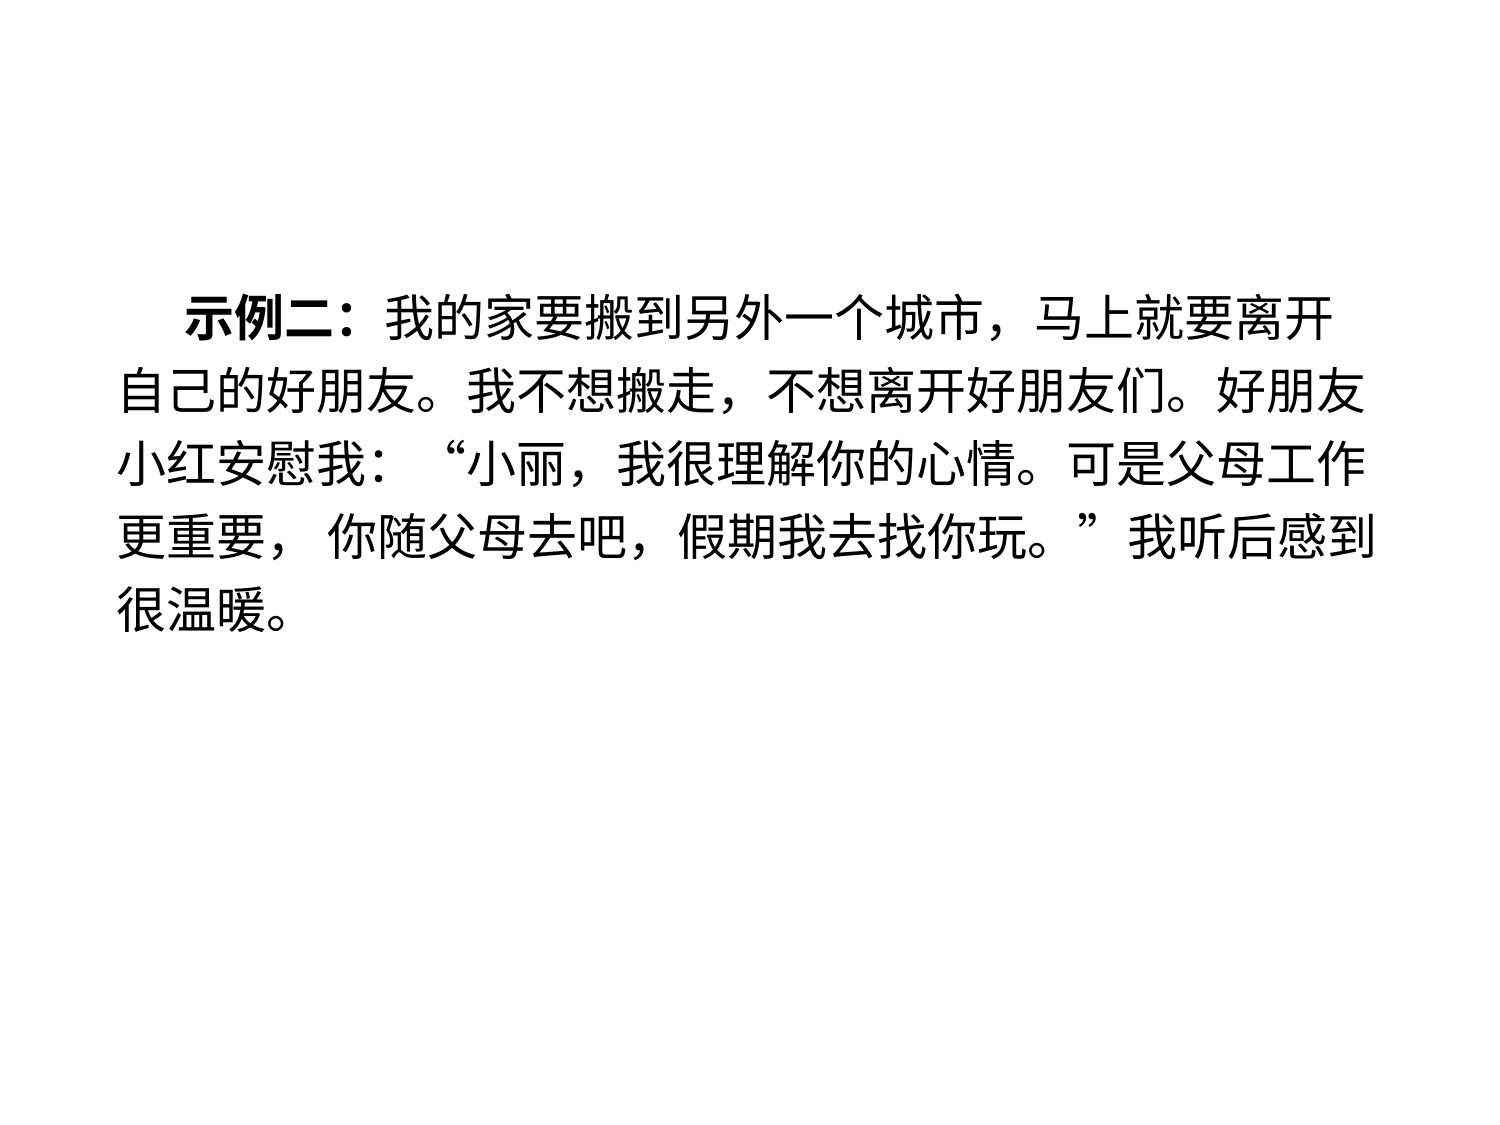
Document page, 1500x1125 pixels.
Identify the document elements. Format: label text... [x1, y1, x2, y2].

text_box 示例二：我的家要搬到另外一个城市，马上就要离开自己的好朋友。我不想搬走，不想离开好朋友们。好朋友小红安慰我：“小丽，我很理解你的心情。可是父母工作更重要， 你随父母去吧，假期我去找你玩。”我听后感到很温暖。 [101, 266, 1399, 646]
